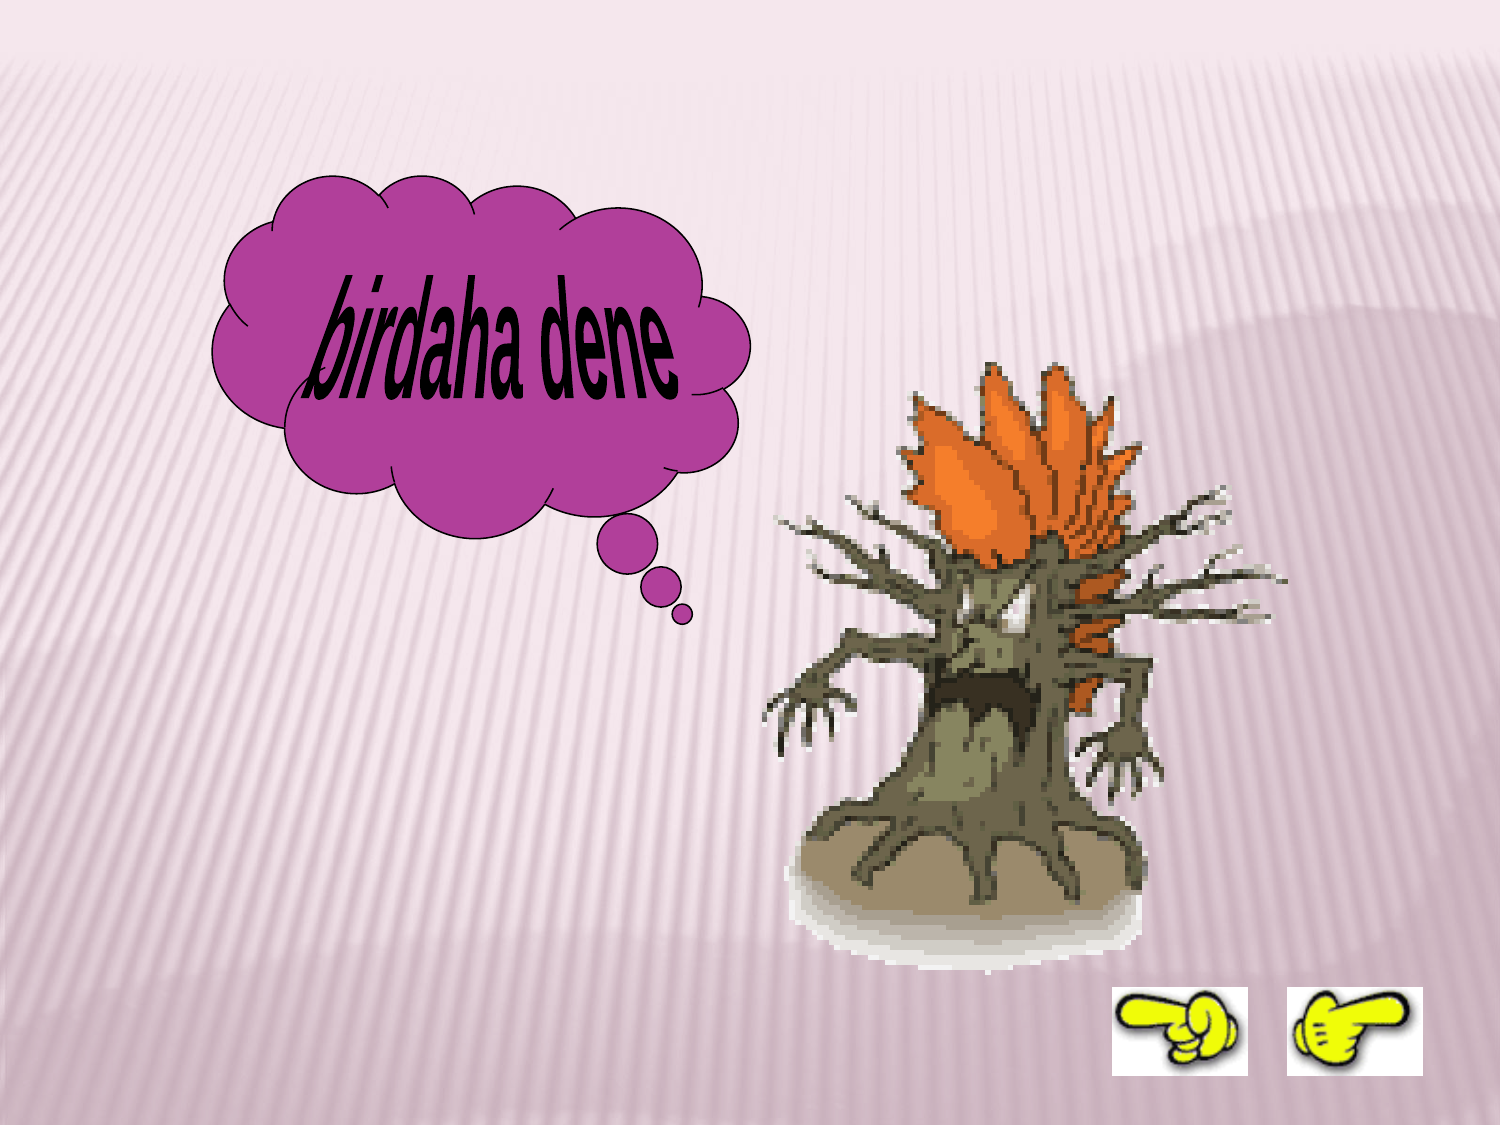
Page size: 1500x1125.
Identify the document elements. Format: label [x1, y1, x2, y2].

picture [762, 362, 1288, 976]
picture [1287, 987, 1423, 1076]
text_box [640, 566, 682, 608]
text_box [672, 604, 693, 625]
picture [1112, 987, 1248, 1076]
text_box [212, 176, 751, 575]
